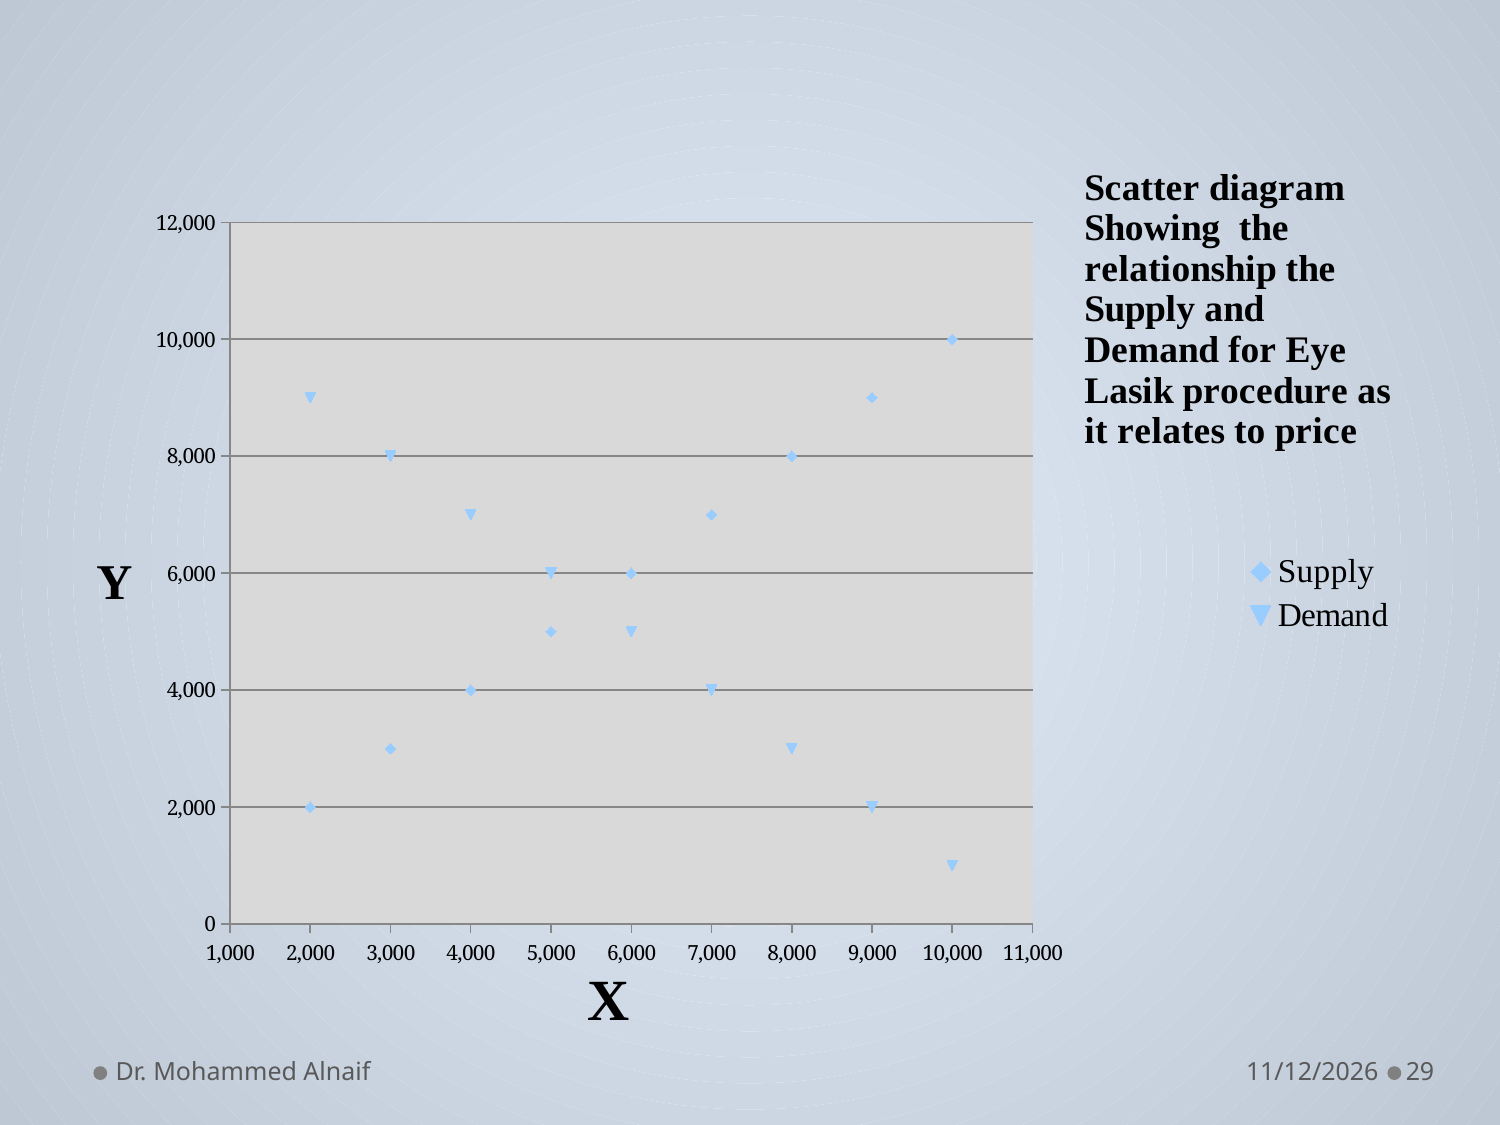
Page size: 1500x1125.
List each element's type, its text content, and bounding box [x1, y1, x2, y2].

slide_number 29 [1401, 1042, 1494, 1103]
chart [87, 137, 1413, 1051]
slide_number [1043, 1059, 1386, 1103]
footer Dr. Mohammed Alnaif [108, 1059, 576, 1103]
